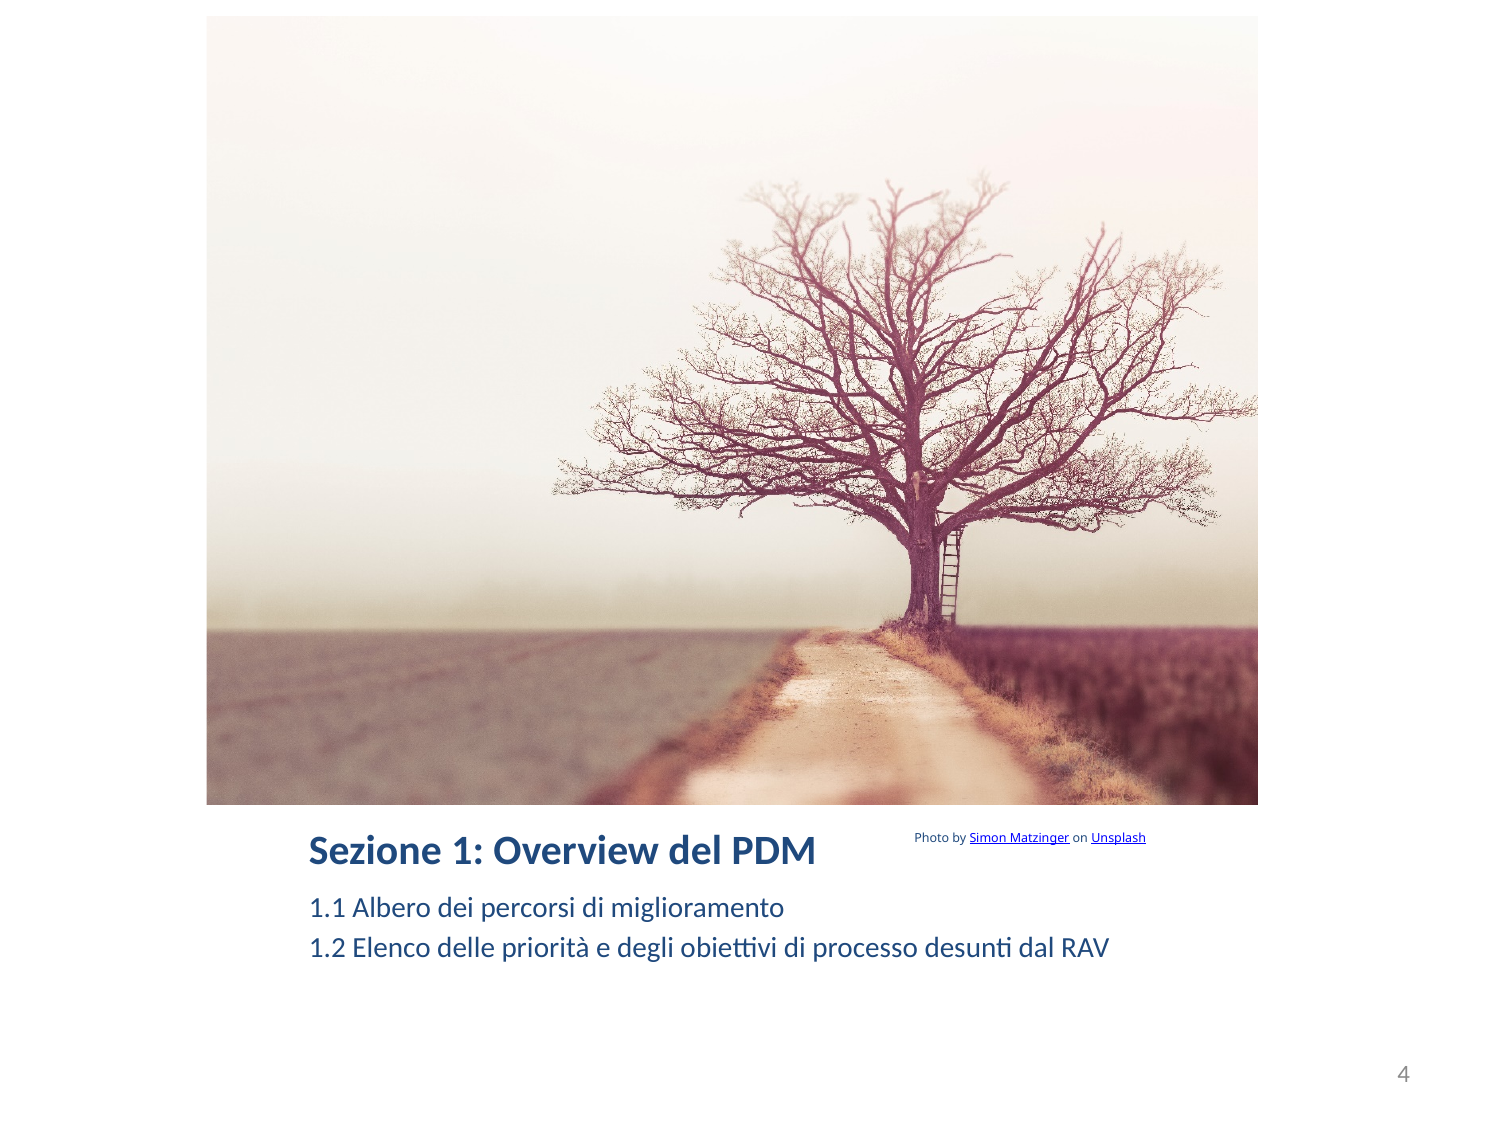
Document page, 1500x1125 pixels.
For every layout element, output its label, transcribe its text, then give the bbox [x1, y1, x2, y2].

slide_number 4 [1074, 1042, 1425, 1103]
text_box Photo by Simon Matzinger on Unsplash [899, 822, 1161, 855]
title Sezione 1: Overview del PDM [294, 813, 1194, 880]
picture [206, 15, 1258, 805]
list 1.1 Albero dei percorsi di miglioramento 1.2 Elenco delle priorità e degli obiettivi di processo desunti dal RAV [294, 880, 1194, 1013]
